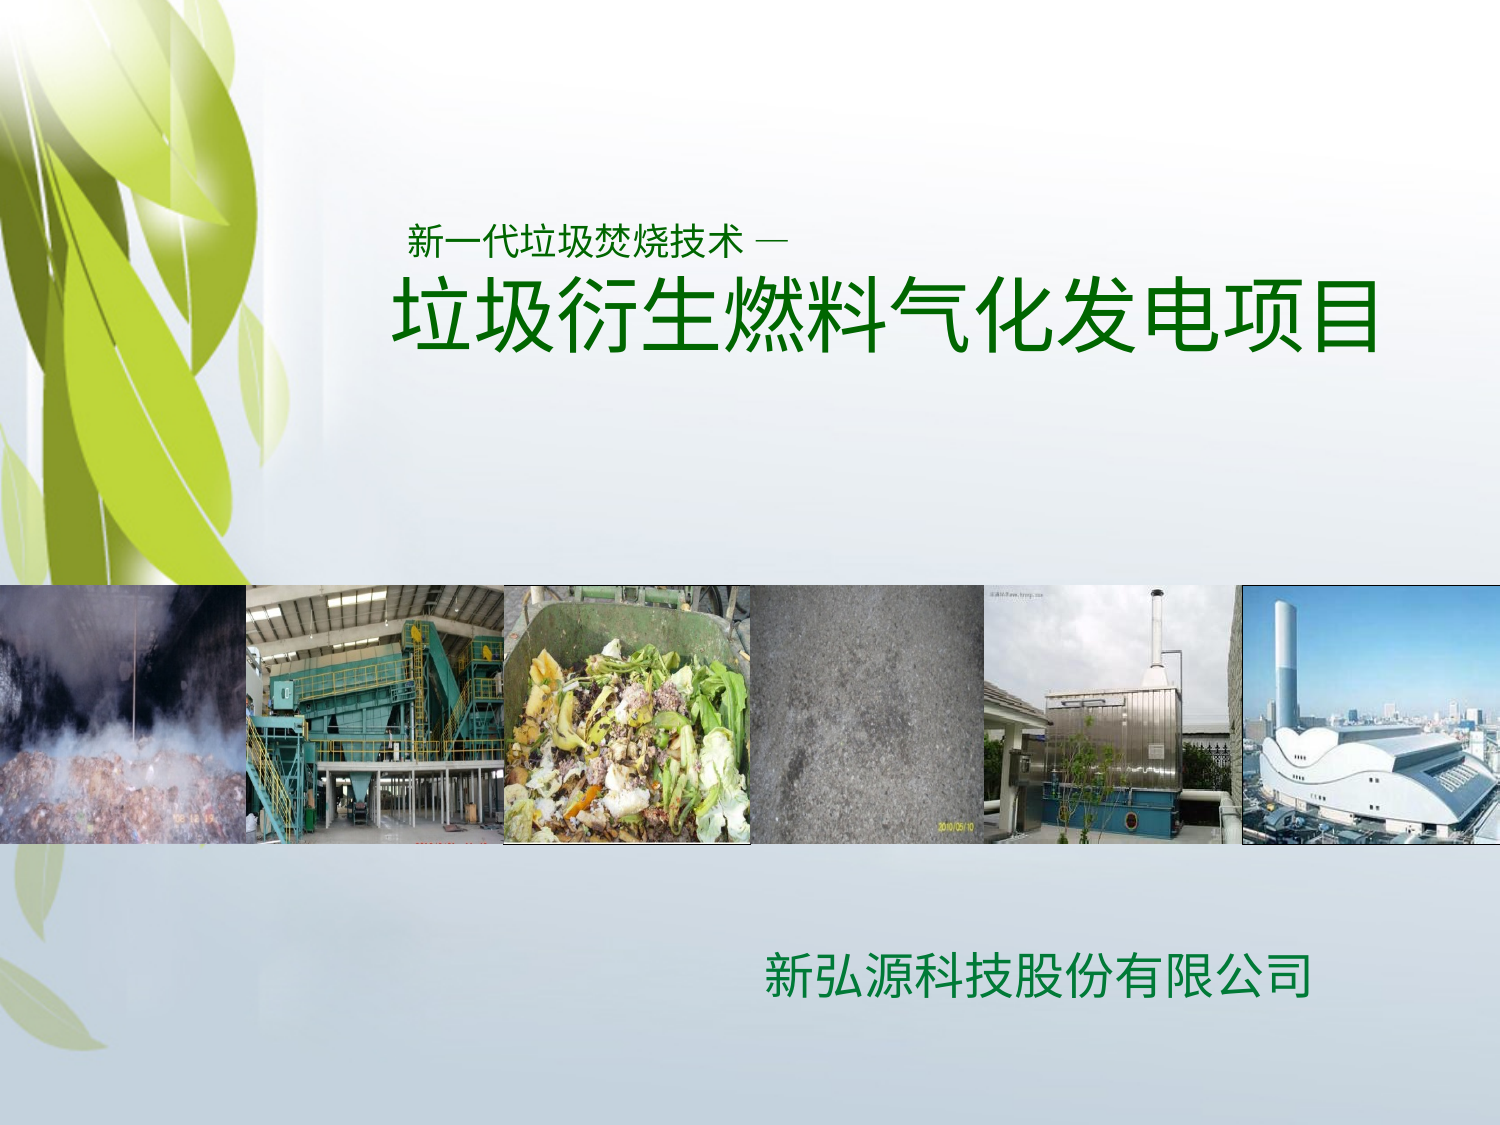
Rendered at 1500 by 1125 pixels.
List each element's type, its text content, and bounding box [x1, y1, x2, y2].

text_box 新一代垃圾焚烧技术 — 垃圾衍生燃料气化发电项目 [374, 210, 1442, 371]
picture [0, 0, 1500, 1125]
text_box 新弘源科技股份有限公司 [750, 937, 1407, 1013]
